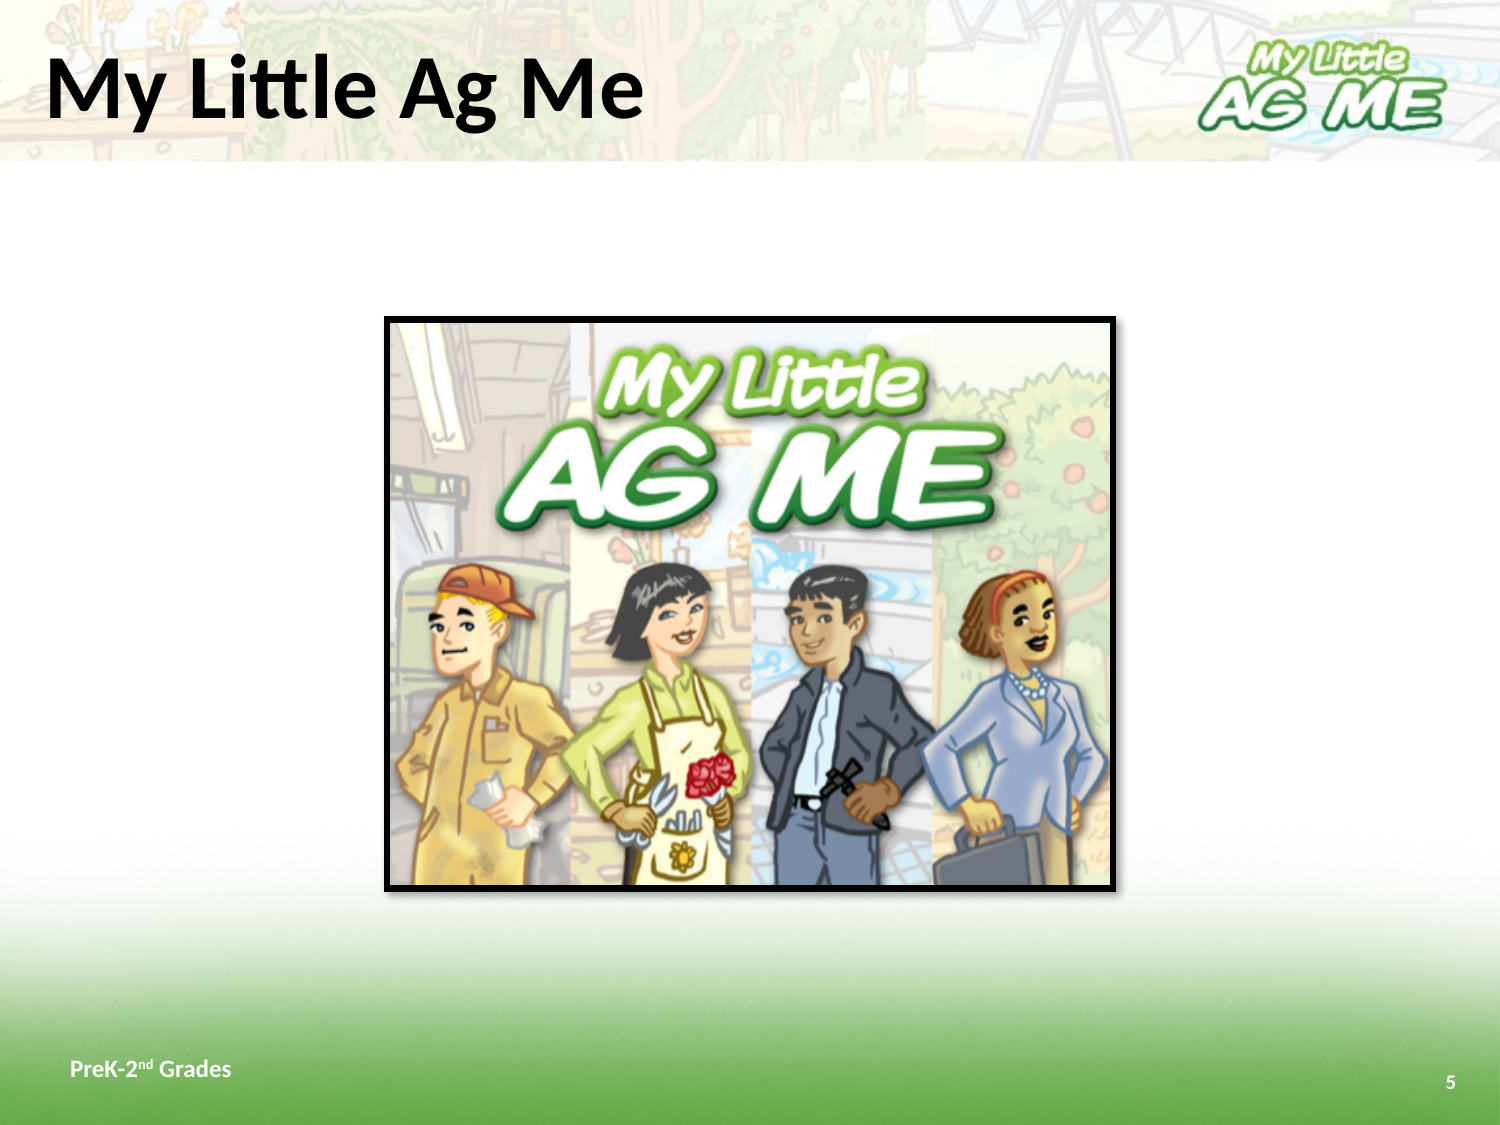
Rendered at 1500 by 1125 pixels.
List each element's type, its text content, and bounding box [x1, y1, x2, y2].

title My Little Ag Me [29, 7, 1324, 172]
picture [0, 0, 1500, 1125]
